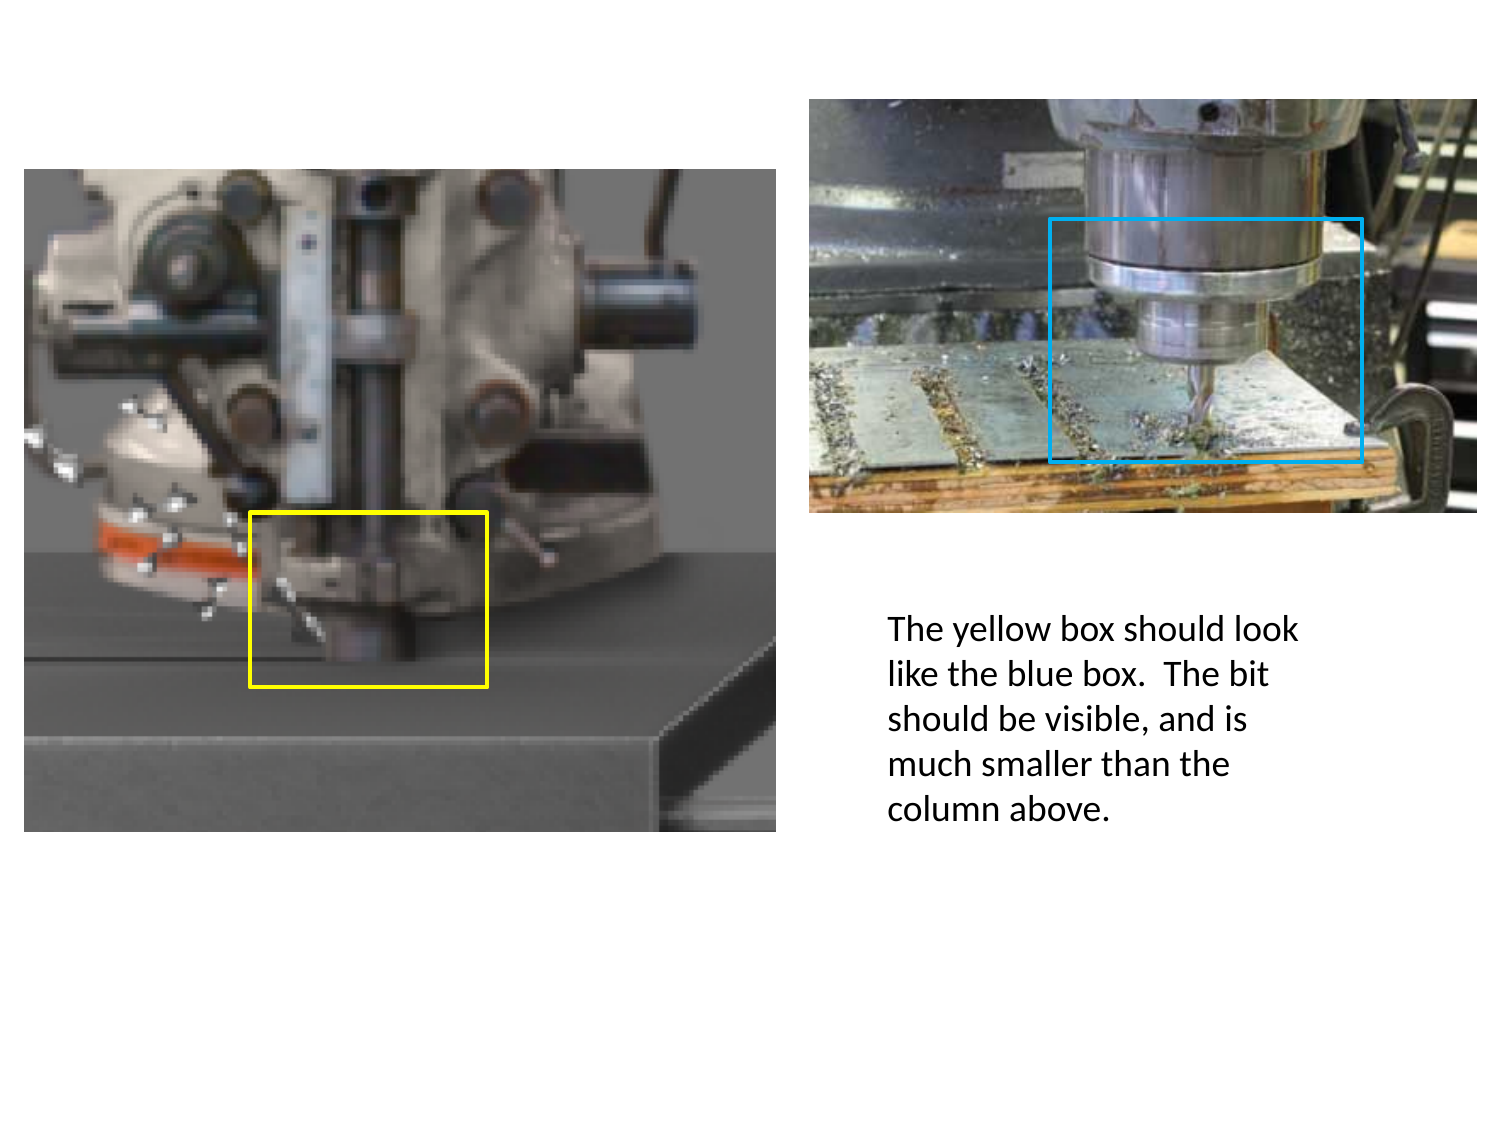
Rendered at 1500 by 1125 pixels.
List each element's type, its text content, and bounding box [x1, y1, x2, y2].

text_box The yellow box should look like the blue box. The bit should be visible, and is much smaller than the column above. [872, 596, 1336, 837]
picture [809, 99, 1477, 513]
picture [24, 168, 776, 832]
